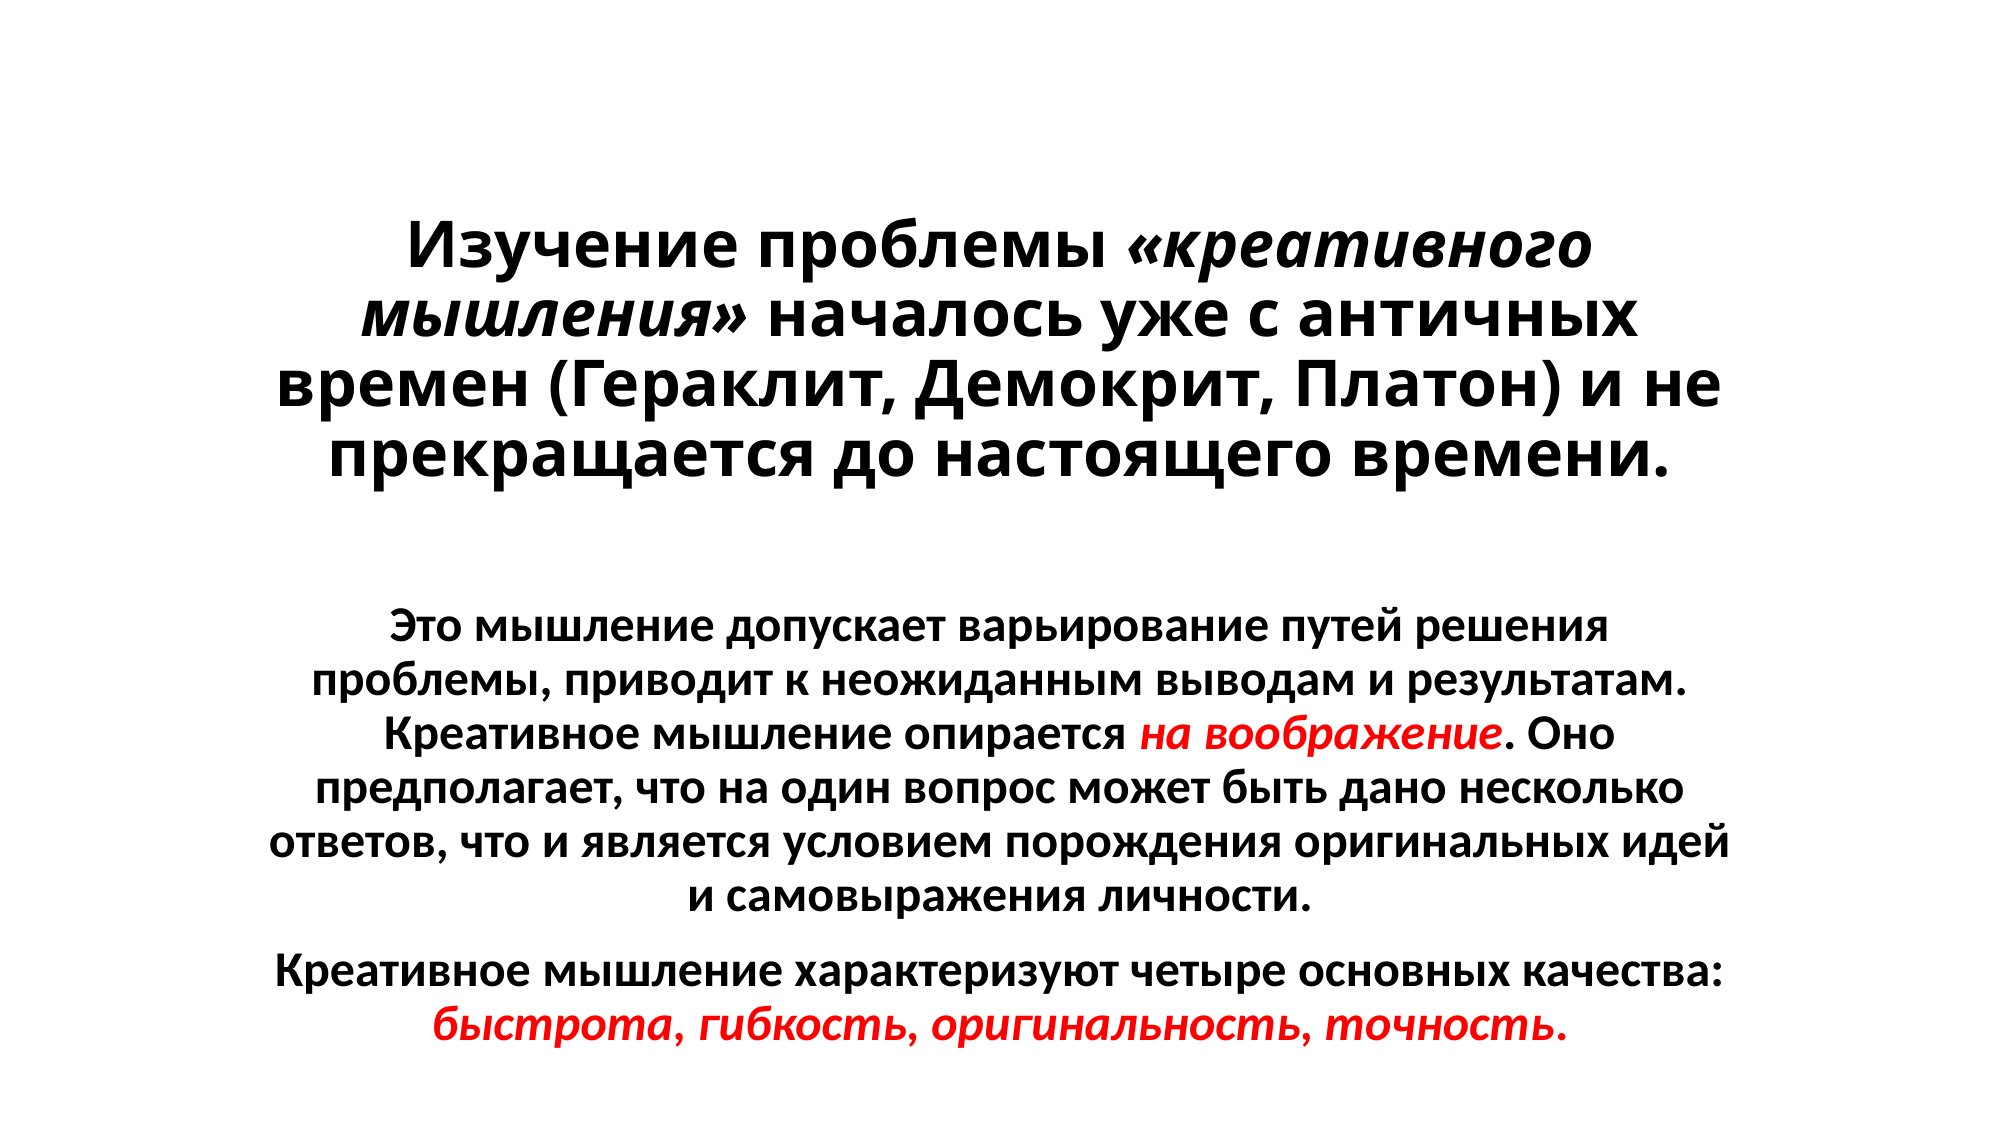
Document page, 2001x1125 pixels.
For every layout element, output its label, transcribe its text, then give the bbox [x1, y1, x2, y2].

title Изучение проблемы «креативного мышления» началось уже с античных времен (Гераклит, Демокрит, Платон) и не прекращается до настоящего времени. [249, 184, 1750, 576]
subtitle Это мышление допускает варьирование путей решения проблемы, приводит к неожиданным выводам и результатам. Креативное мышление опирается на воображение. Оно предполагает, что на один вопрос может быть дано несколько ответов, что и является условием порождения оригинальных идей и самовыражения личности. Креативное мышление характеризуют четыре основных качества: быстрота, гибкость, оригинальность, точность. [249, 590, 1750, 1125]
